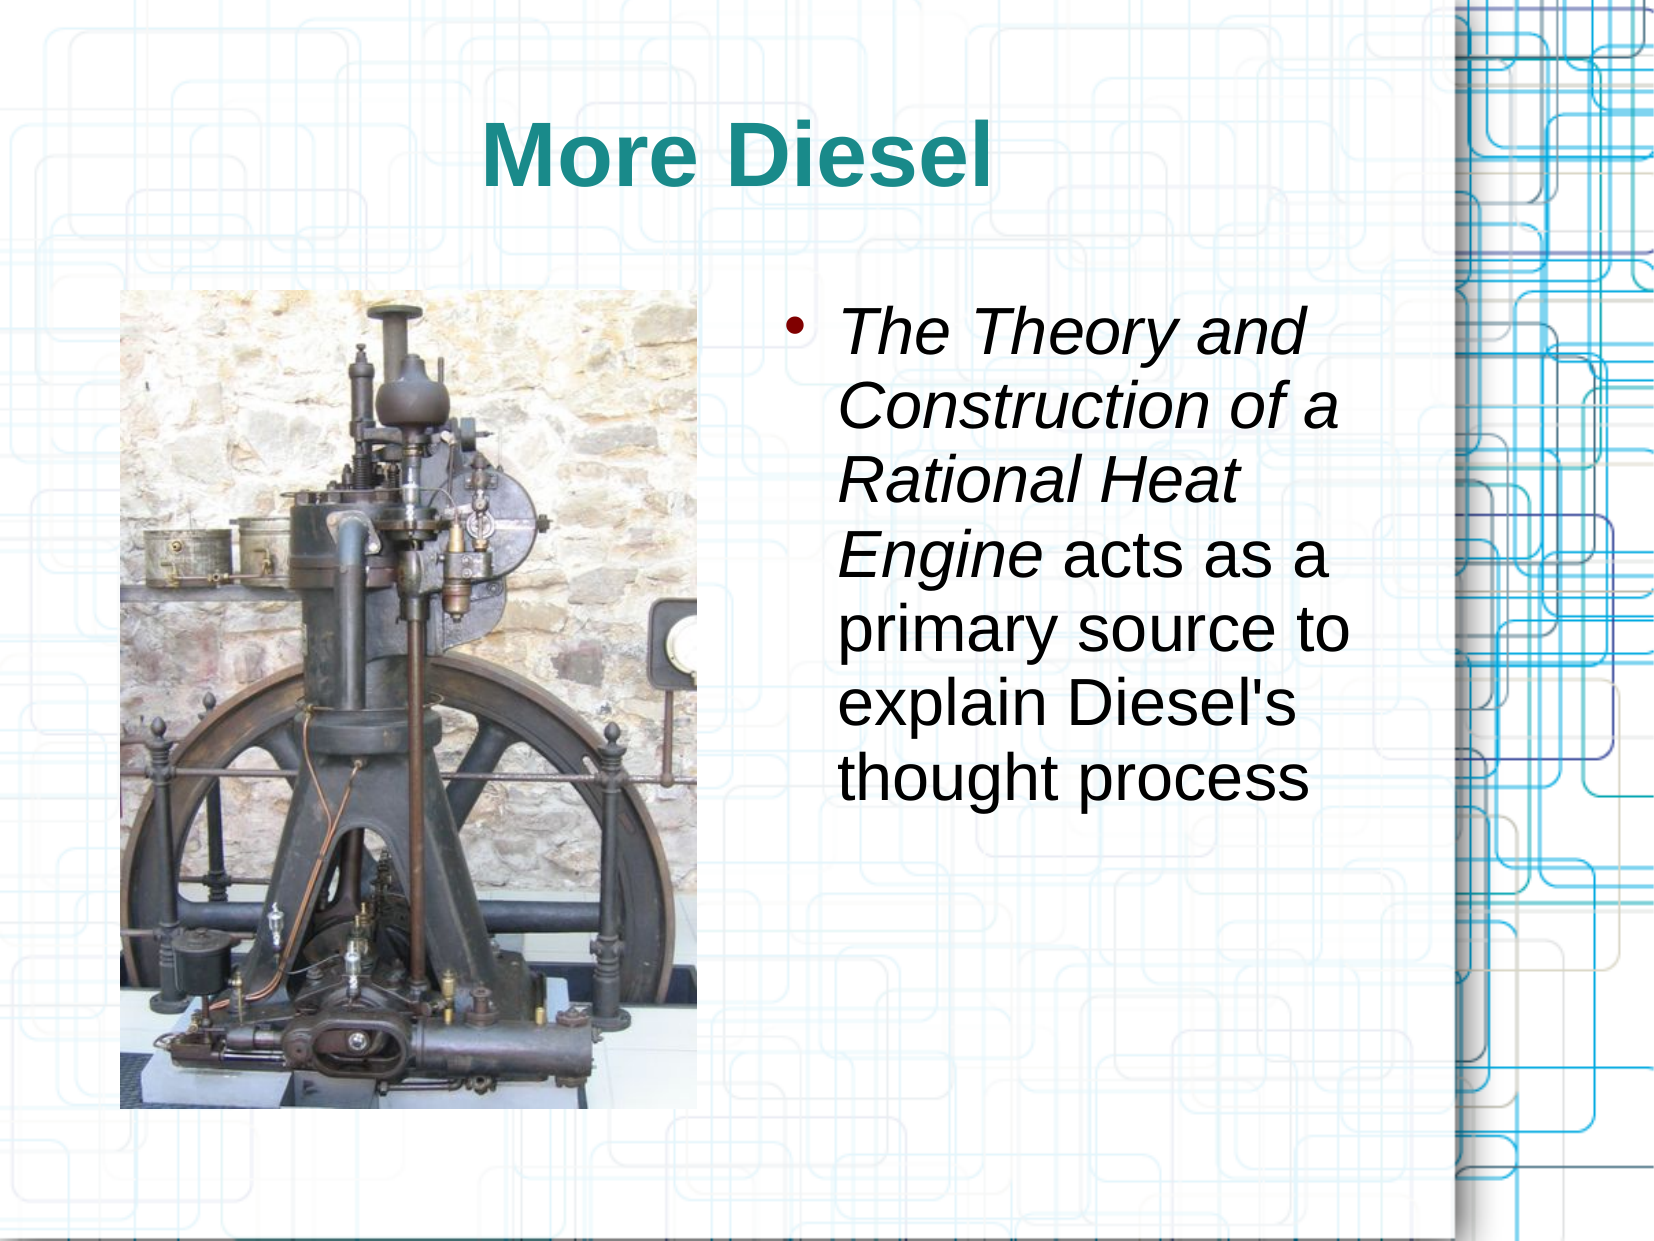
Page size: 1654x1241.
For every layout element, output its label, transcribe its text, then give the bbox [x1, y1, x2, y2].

picture [0, 0, 1654, 1241]
title More Diesel [58, 56, 1418, 250]
list The Theory and Construction of a Rational Heat Engine acts as a primary source to explain Diesel's thought process [766, 289, 1418, 1094]
